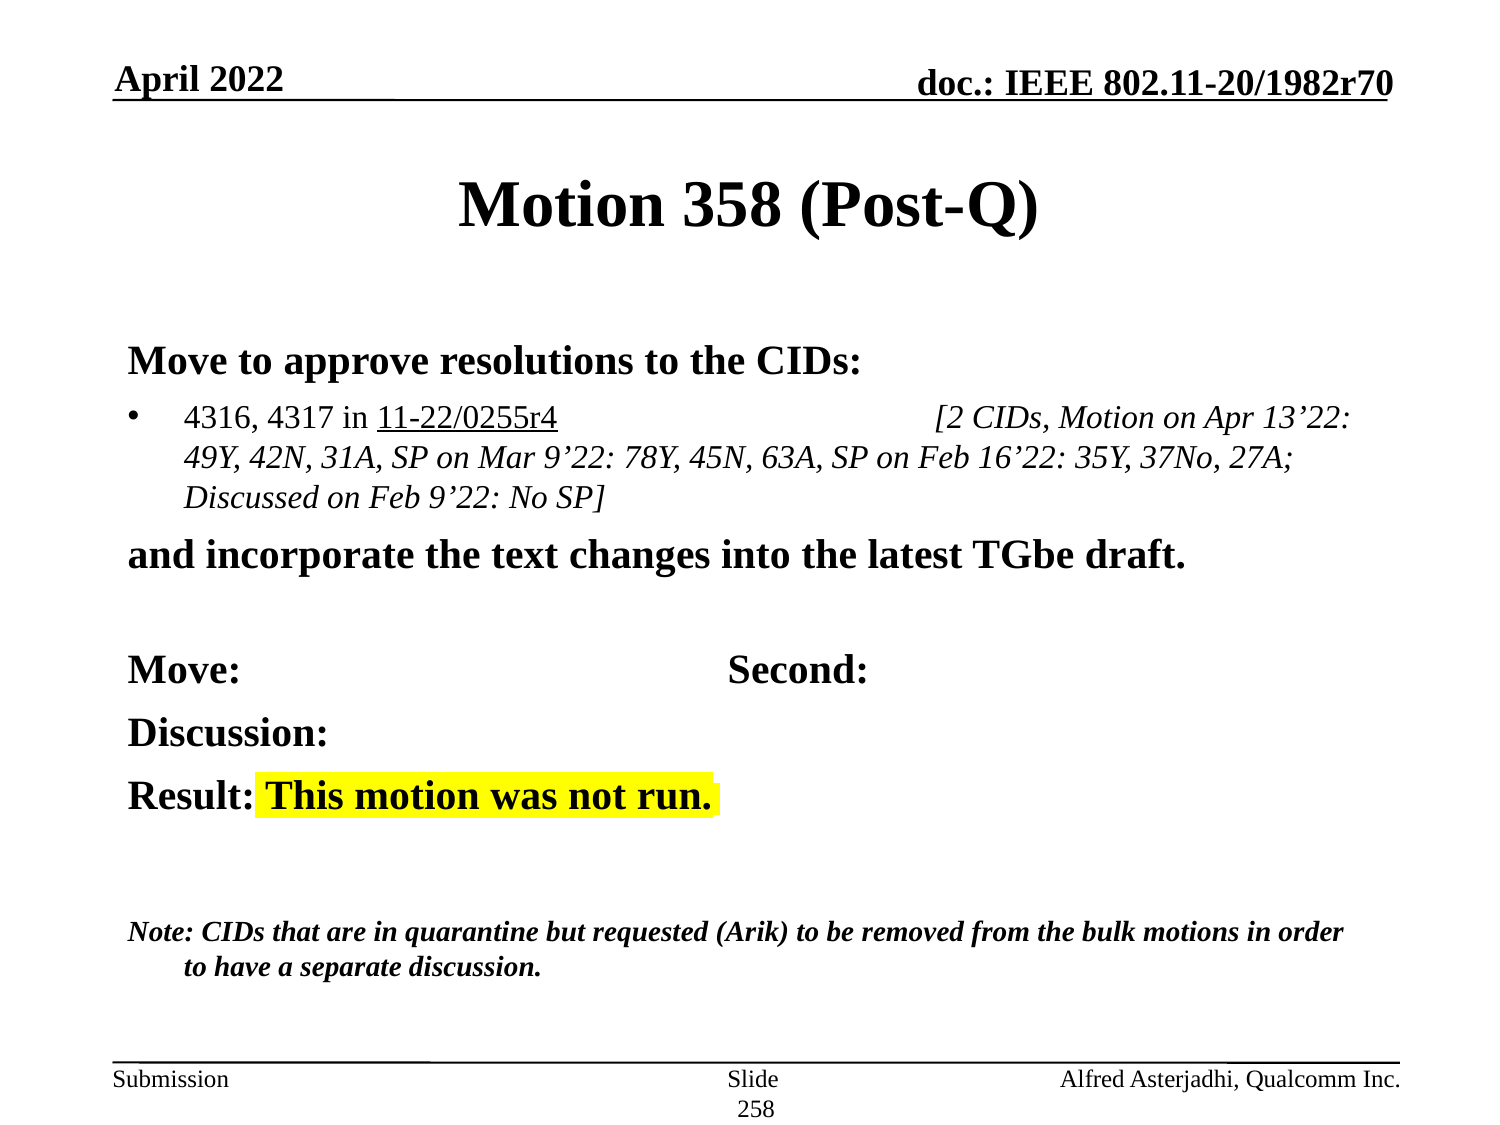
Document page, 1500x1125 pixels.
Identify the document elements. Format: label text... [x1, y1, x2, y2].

list Move to approve resolutions to the CIDs: 4316, 4317 in 11-22/0255r4 [2 CIDs, Motion on Apr 13’22: 49Y, 42N, 31A, SP on Mar 9’22: 78Y, 45N, 63A, SP on Feb 16’22: 35Y, 37No, 27A; Discussed on Feb 9’22: No SP] and incorporate the text changes into the latest TGbe draft. Move: Second: Discussion: Result: This motion was not run. Note: CIDs that are in quarantine but requested (Arik) to be removed from the bulk motions in order to have a separate discussion. [112, 324, 1388, 1000]
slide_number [114, 54, 423, 100]
title Motion 358 (Post-Q) [112, 112, 1388, 288]
slide_number Slide 258 [712, 1061, 800, 1123]
footer Alfred Asterjadhi, Qualcomm Inc. [878, 1061, 1402, 1093]
